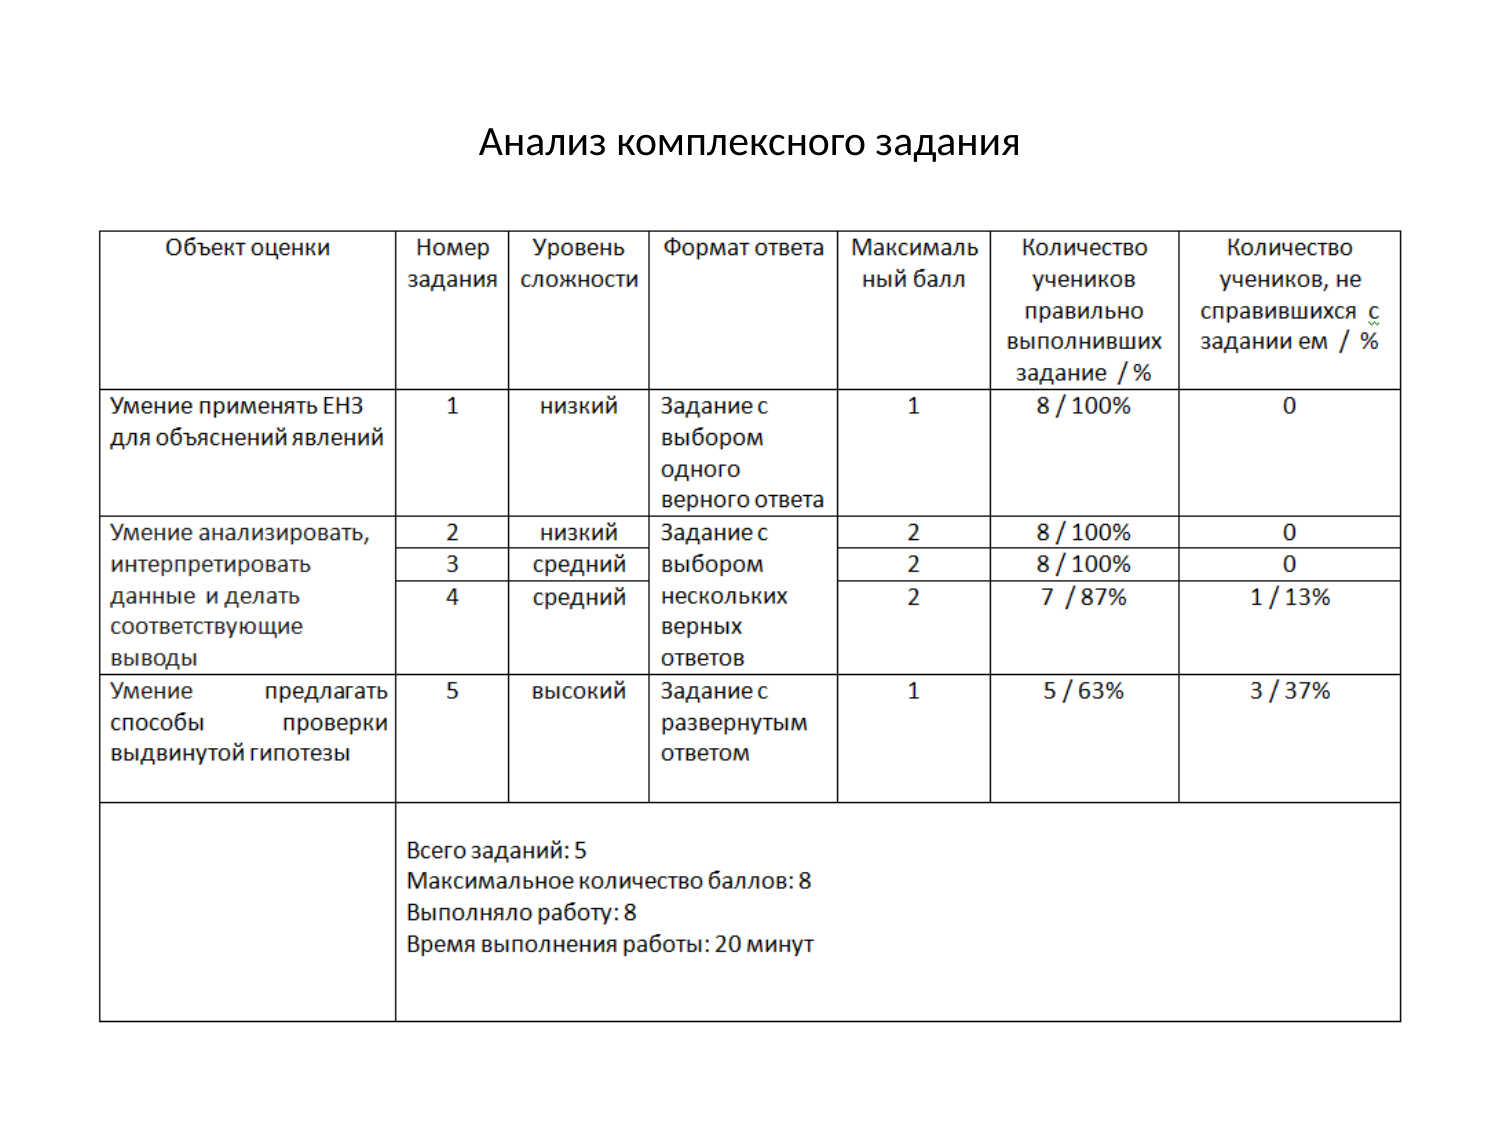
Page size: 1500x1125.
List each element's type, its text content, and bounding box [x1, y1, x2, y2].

title Анализ комплексного задания [75, 45, 1425, 197]
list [70, 198, 1428, 1045]
